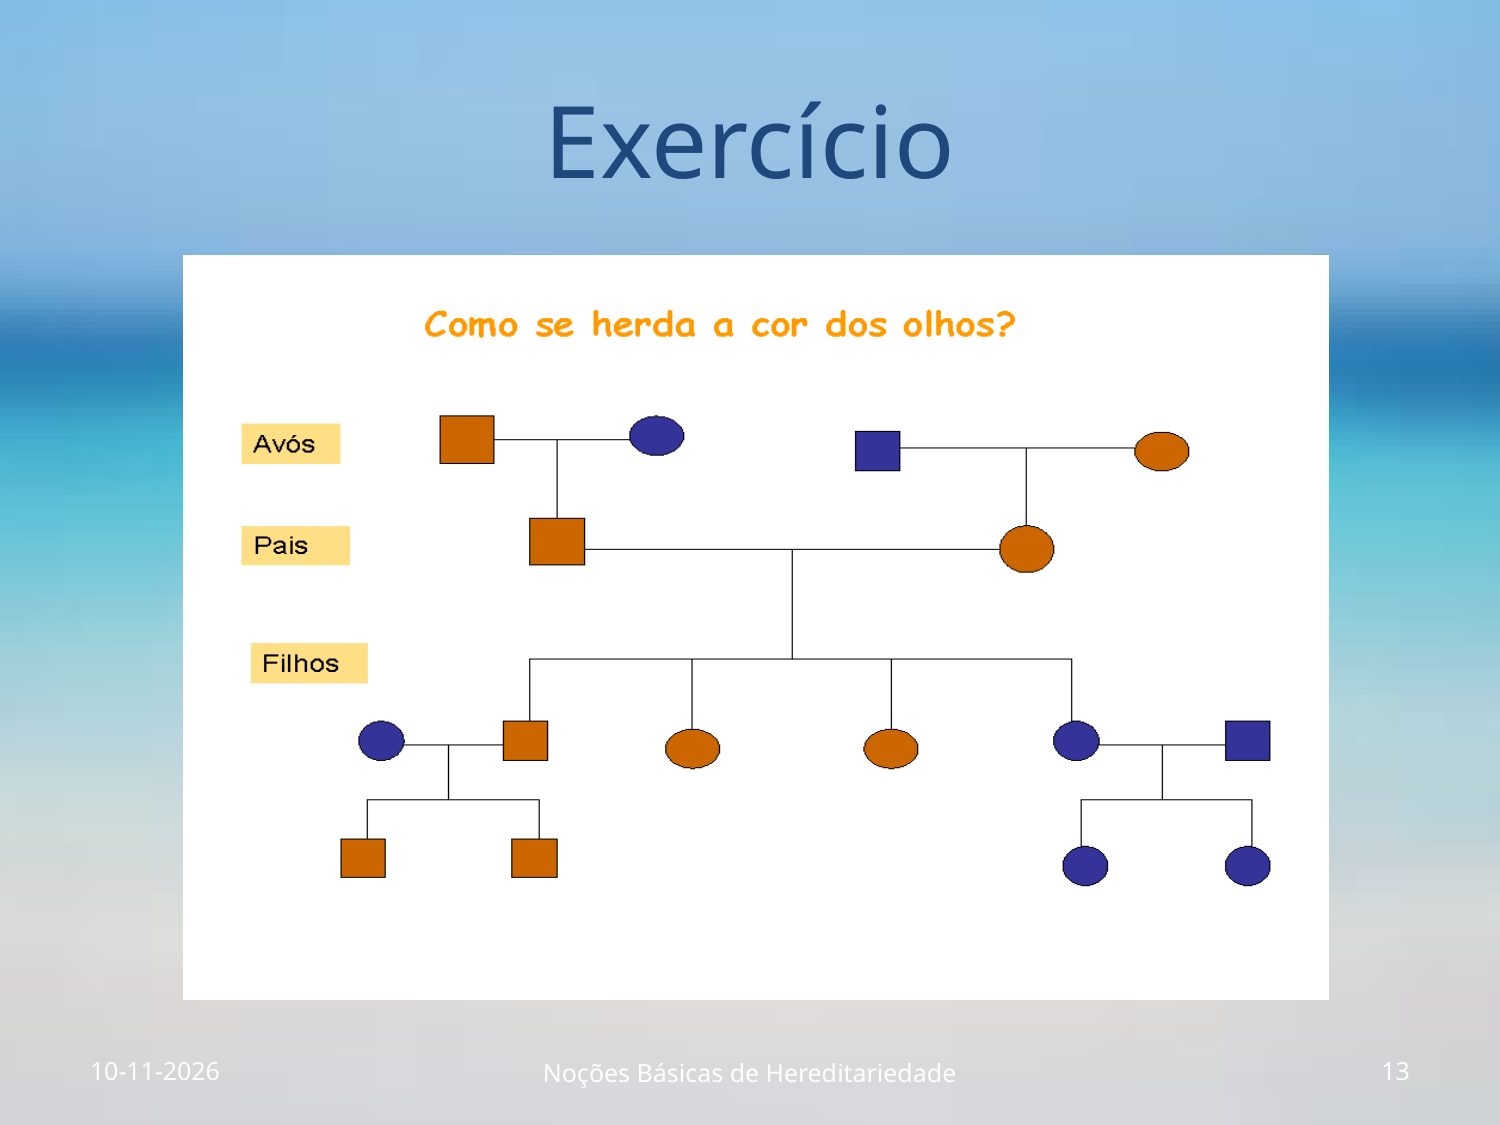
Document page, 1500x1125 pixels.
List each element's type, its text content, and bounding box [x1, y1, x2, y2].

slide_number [75, 1042, 425, 1103]
picture [0, 0, 1500, 1125]
slide_number 13 [1074, 1042, 1425, 1103]
title Exercício [75, 45, 1425, 233]
footer Noções Básicas de Hereditariedade [512, 1042, 988, 1103]
